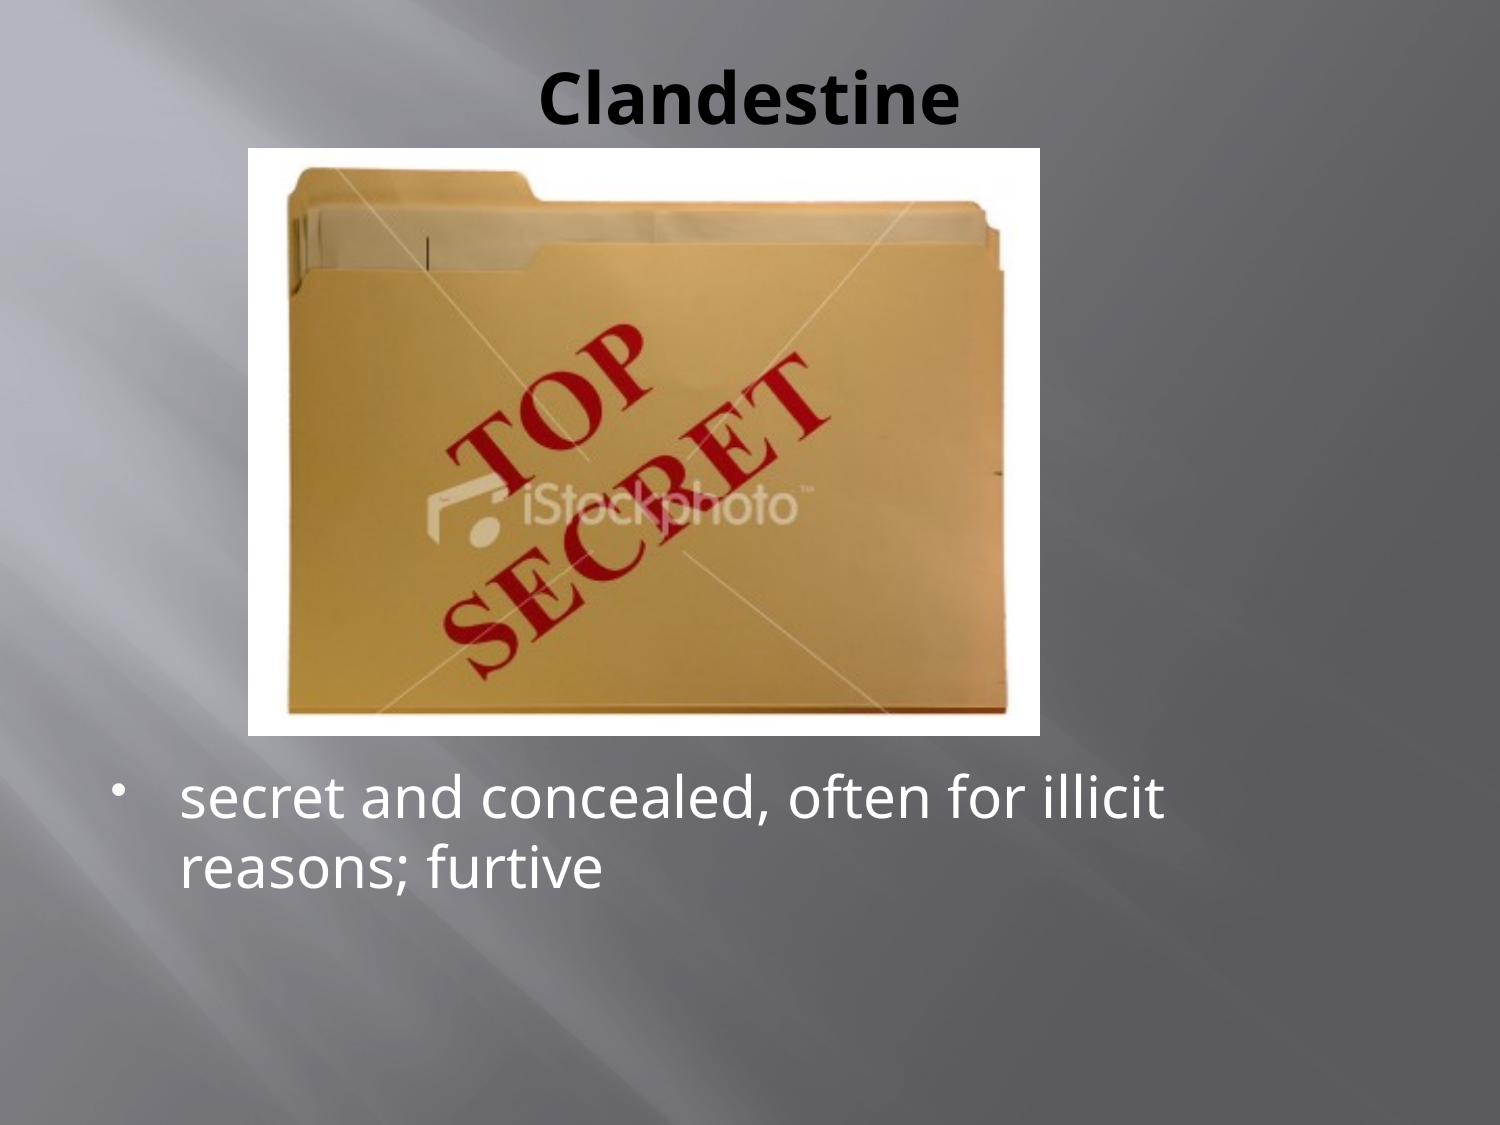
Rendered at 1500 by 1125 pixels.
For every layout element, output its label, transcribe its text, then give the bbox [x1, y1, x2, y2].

list secret and concealed, often for illicit reasons; furtive [75, 262, 1425, 1035]
picture [247, 148, 1041, 736]
title Clandestine [75, 45, 1425, 233]
